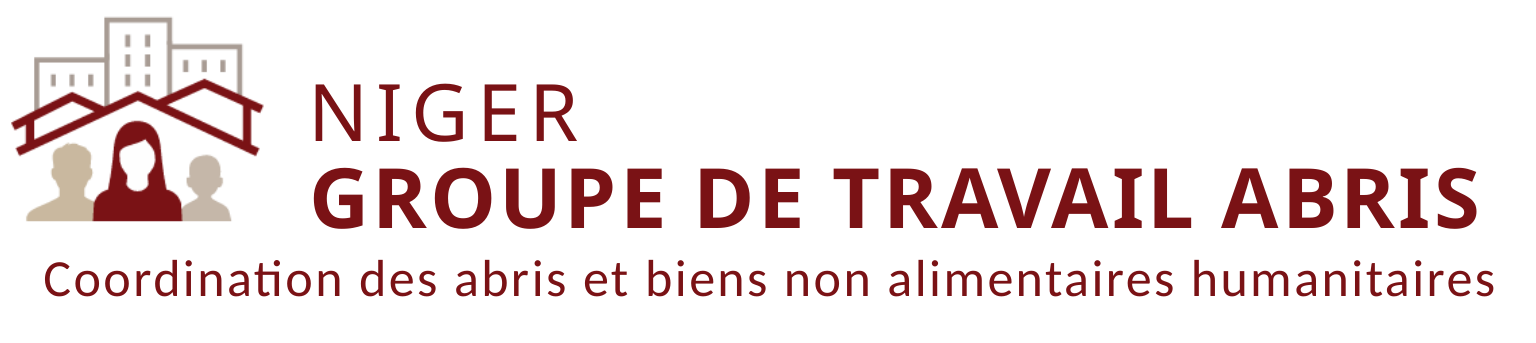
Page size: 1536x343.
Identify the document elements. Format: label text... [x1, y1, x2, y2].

picture [2, 0, 270, 232]
text_box NIGER [293, 54, 1164, 165]
text_box Coordination des abris et biens non alimentaires humanitaires [28, 236, 1514, 315]
text_box GROUPE DE TRAVAIL ABRIS [294, 138, 1536, 253]
